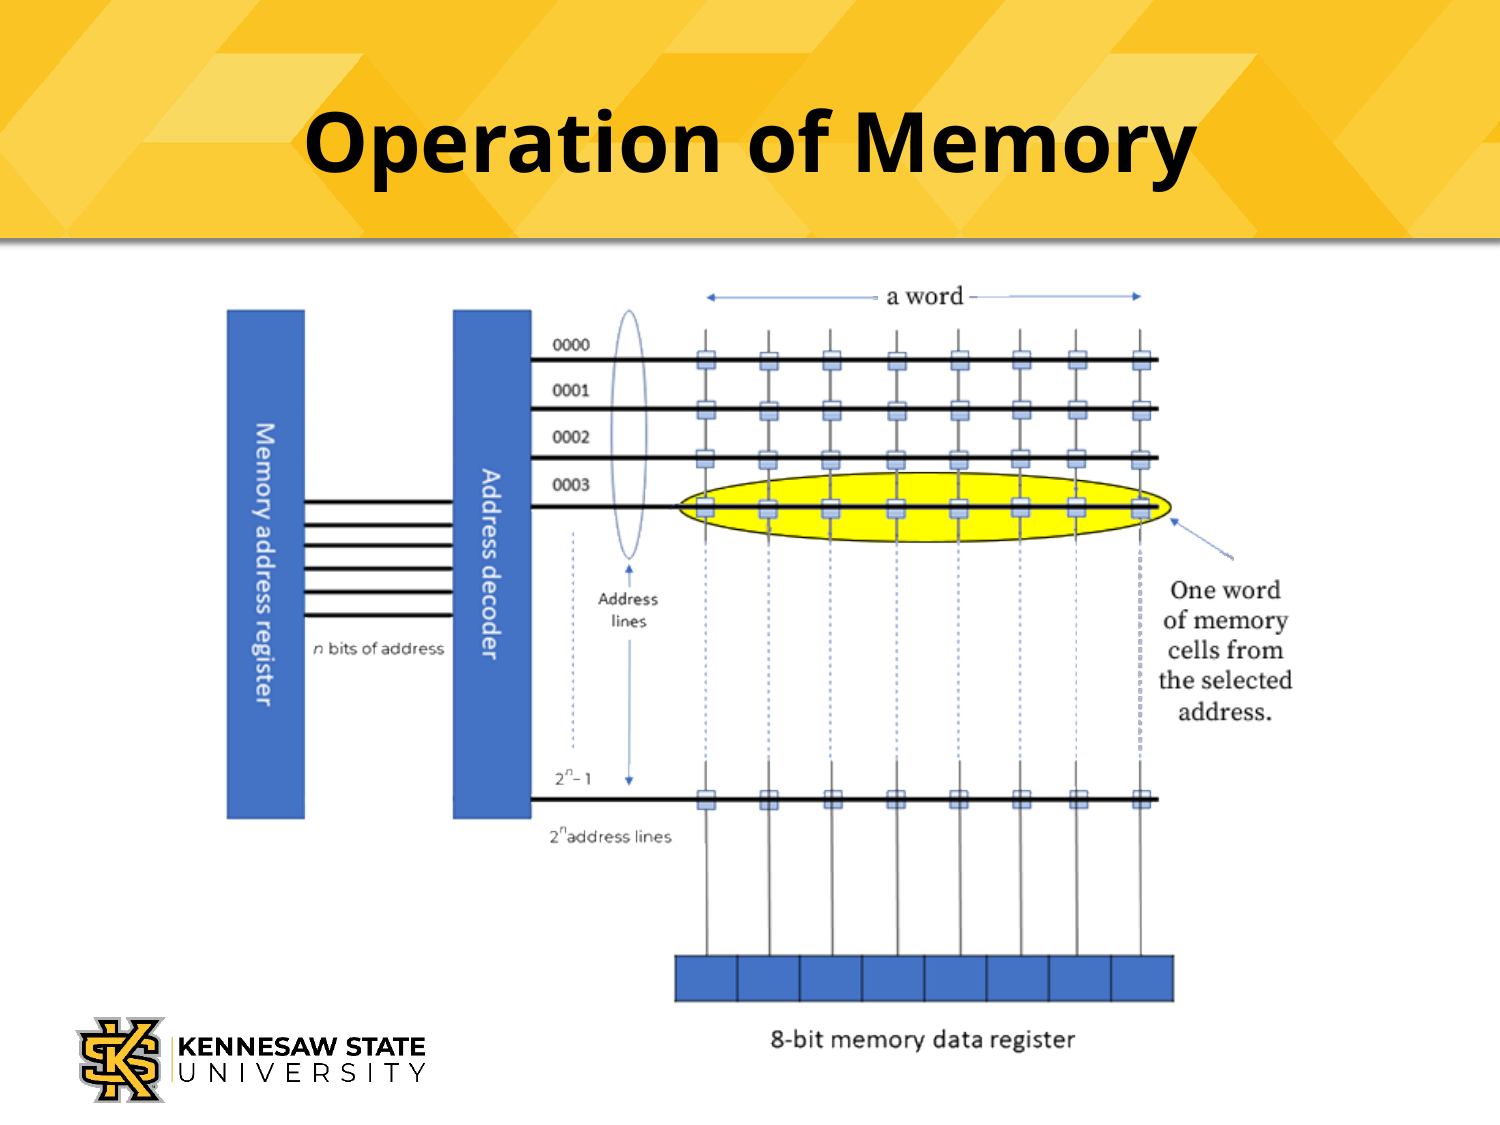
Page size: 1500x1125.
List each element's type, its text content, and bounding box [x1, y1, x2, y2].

picture [75, 276, 1324, 1103]
picture [0, 0, 1500, 251]
title Operation of Memory [75, 45, 1425, 233]
